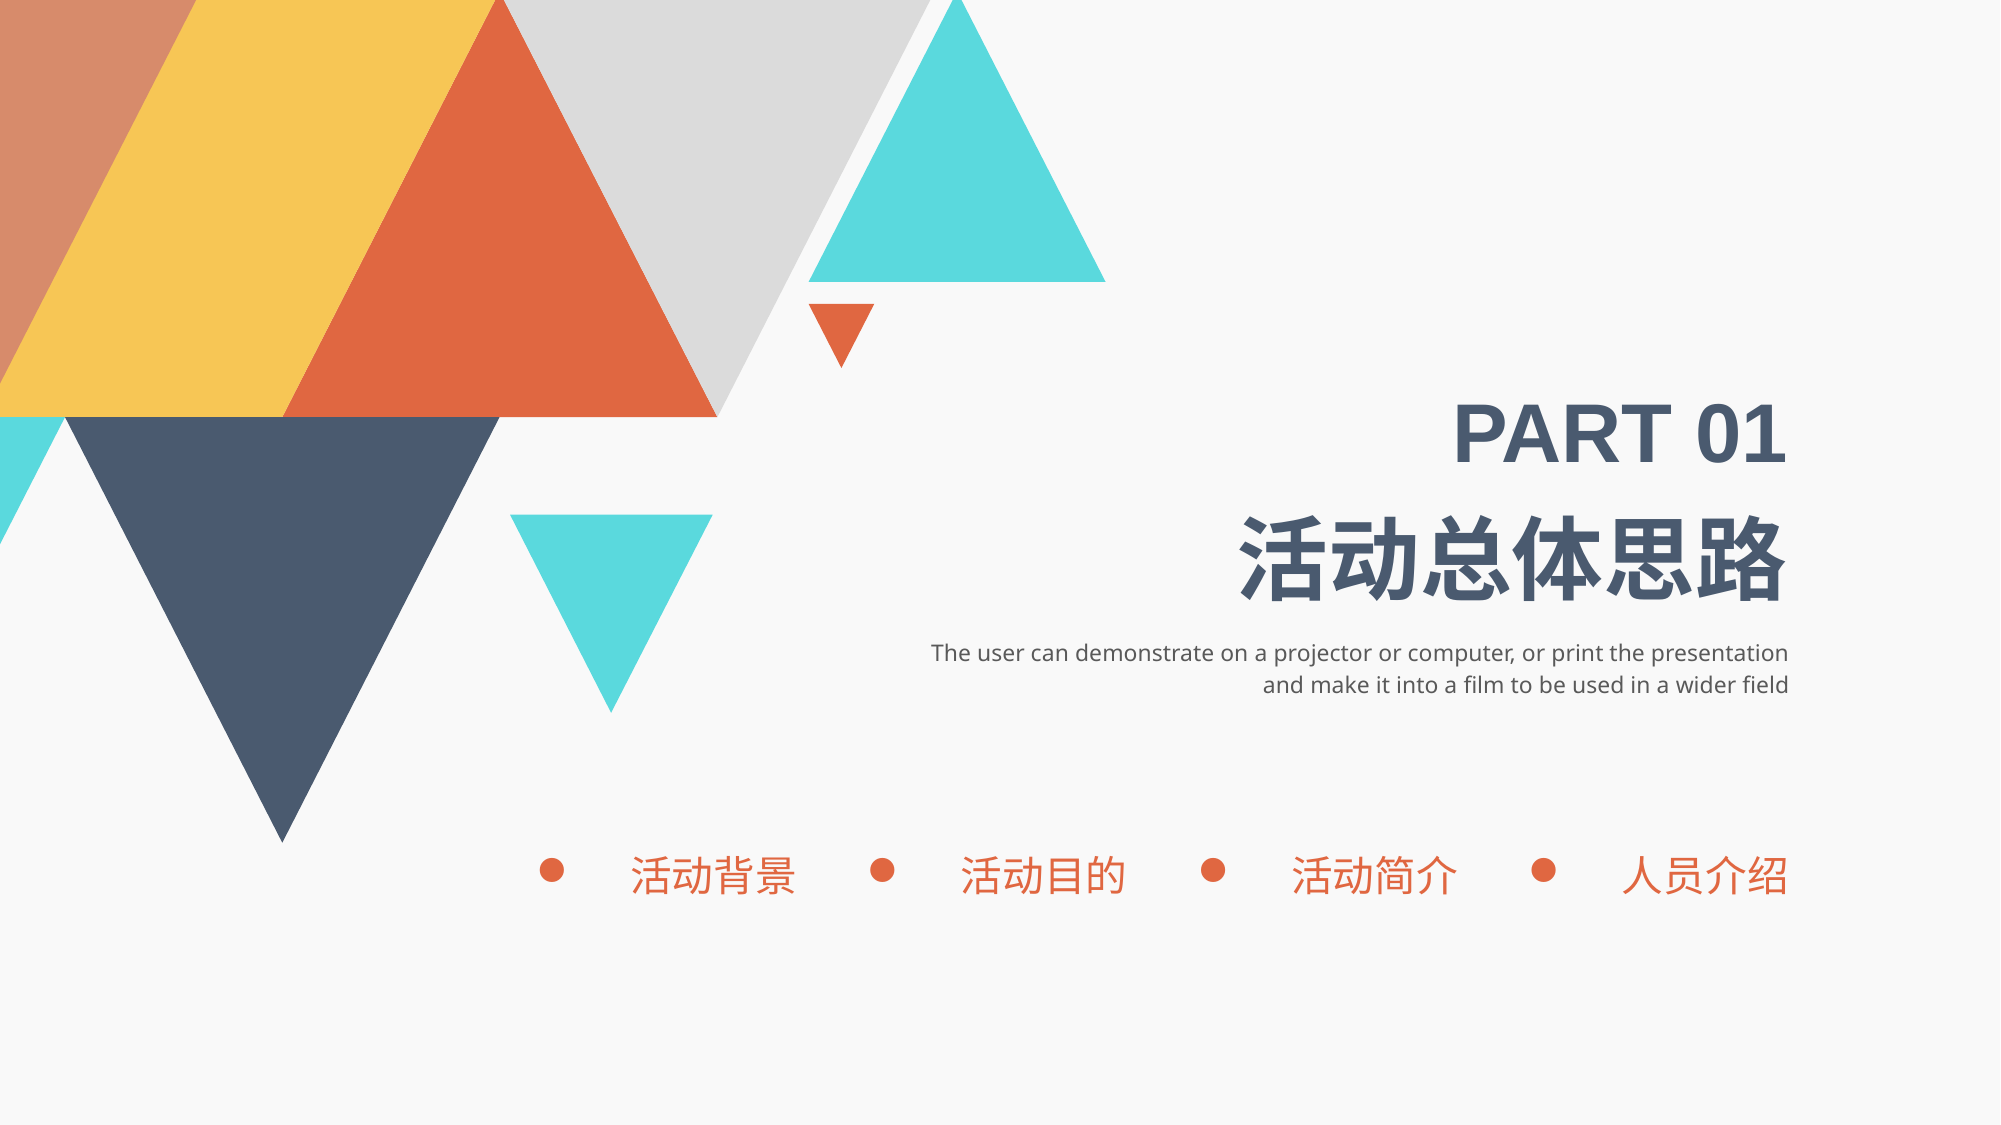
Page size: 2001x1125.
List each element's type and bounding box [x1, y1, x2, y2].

text_box [876, 371, 1805, 707]
picture [0, 0, 1106, 843]
text_box [519, 842, 1805, 909]
